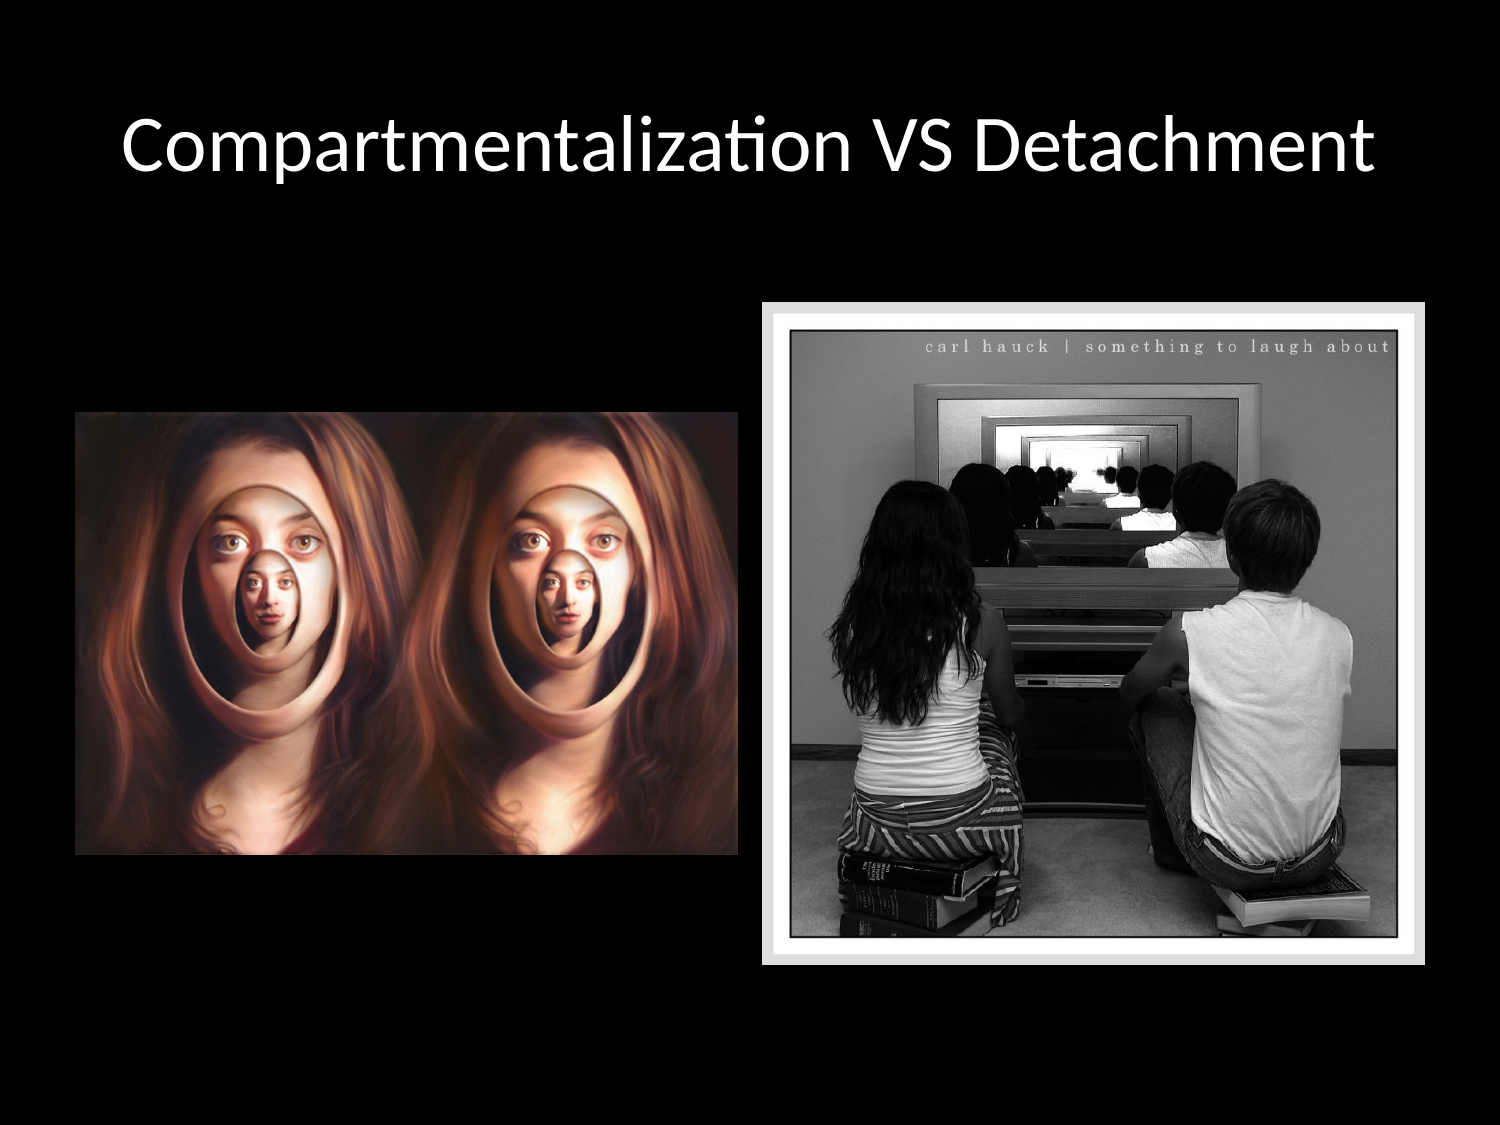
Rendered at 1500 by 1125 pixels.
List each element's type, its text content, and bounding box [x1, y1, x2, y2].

title Compartmentalization VS Detachment [75, 45, 1425, 233]
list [762, 302, 1426, 966]
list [74, 412, 738, 855]
